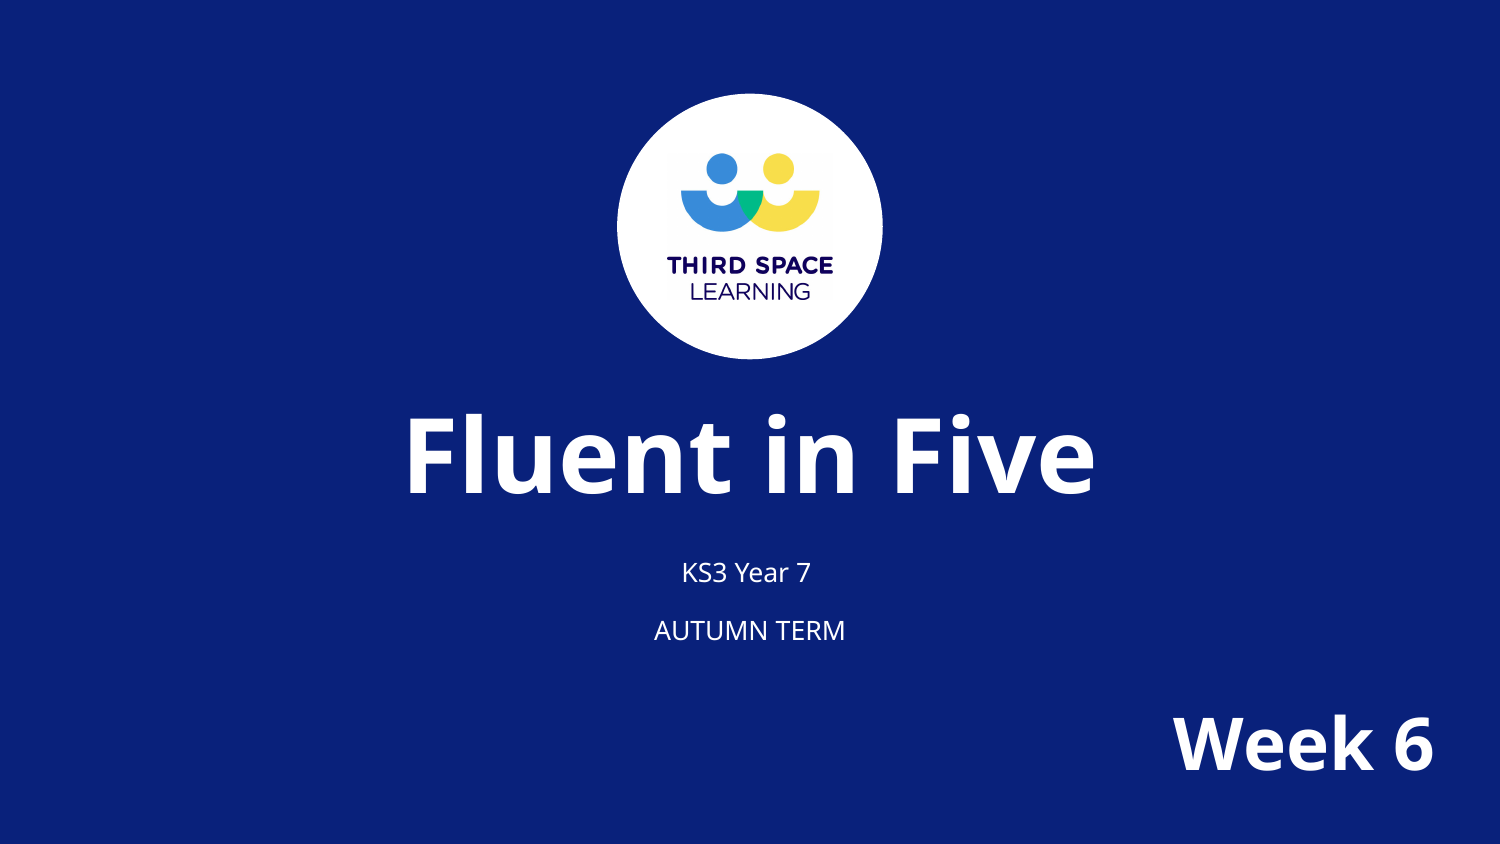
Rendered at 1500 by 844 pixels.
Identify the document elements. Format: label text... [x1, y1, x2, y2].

text_box Week 6 [332, 682, 1451, 800]
picture [667, 153, 833, 300]
